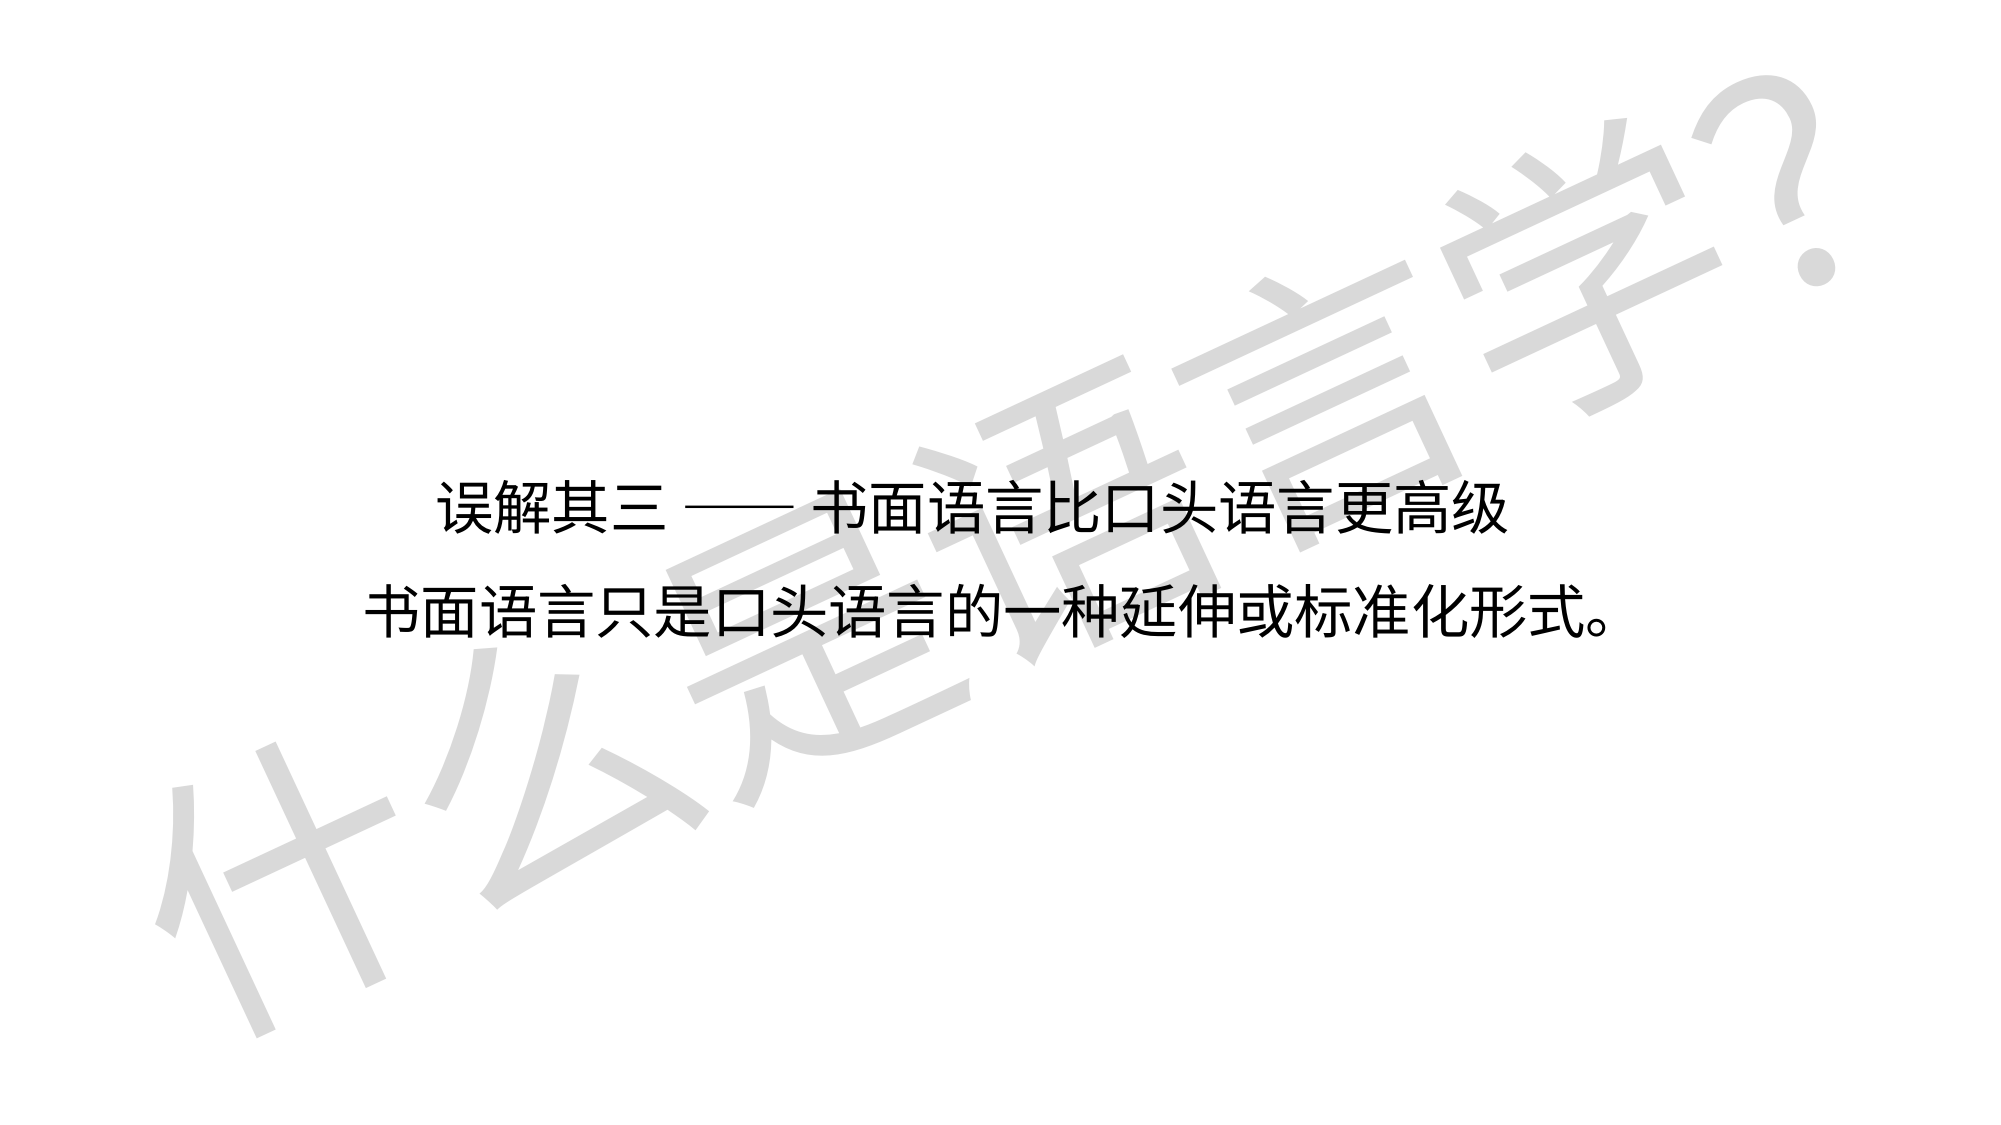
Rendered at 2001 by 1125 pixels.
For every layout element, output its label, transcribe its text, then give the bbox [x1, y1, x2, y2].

list 误解其三 —— 书面语言比口头语言更高级 [420, 471, 1580, 558]
text_box 什么是语言学？ [941, 51, 1932, 471]
text_box 书面语言只是口头语言的一种延伸或标准化形式。 [347, 567, 1652, 653]
text_box 什么是语言学？ [99, 653, 1066, 1062]
text_box 什么是语言学？ [736, 558, 1270, 567]
